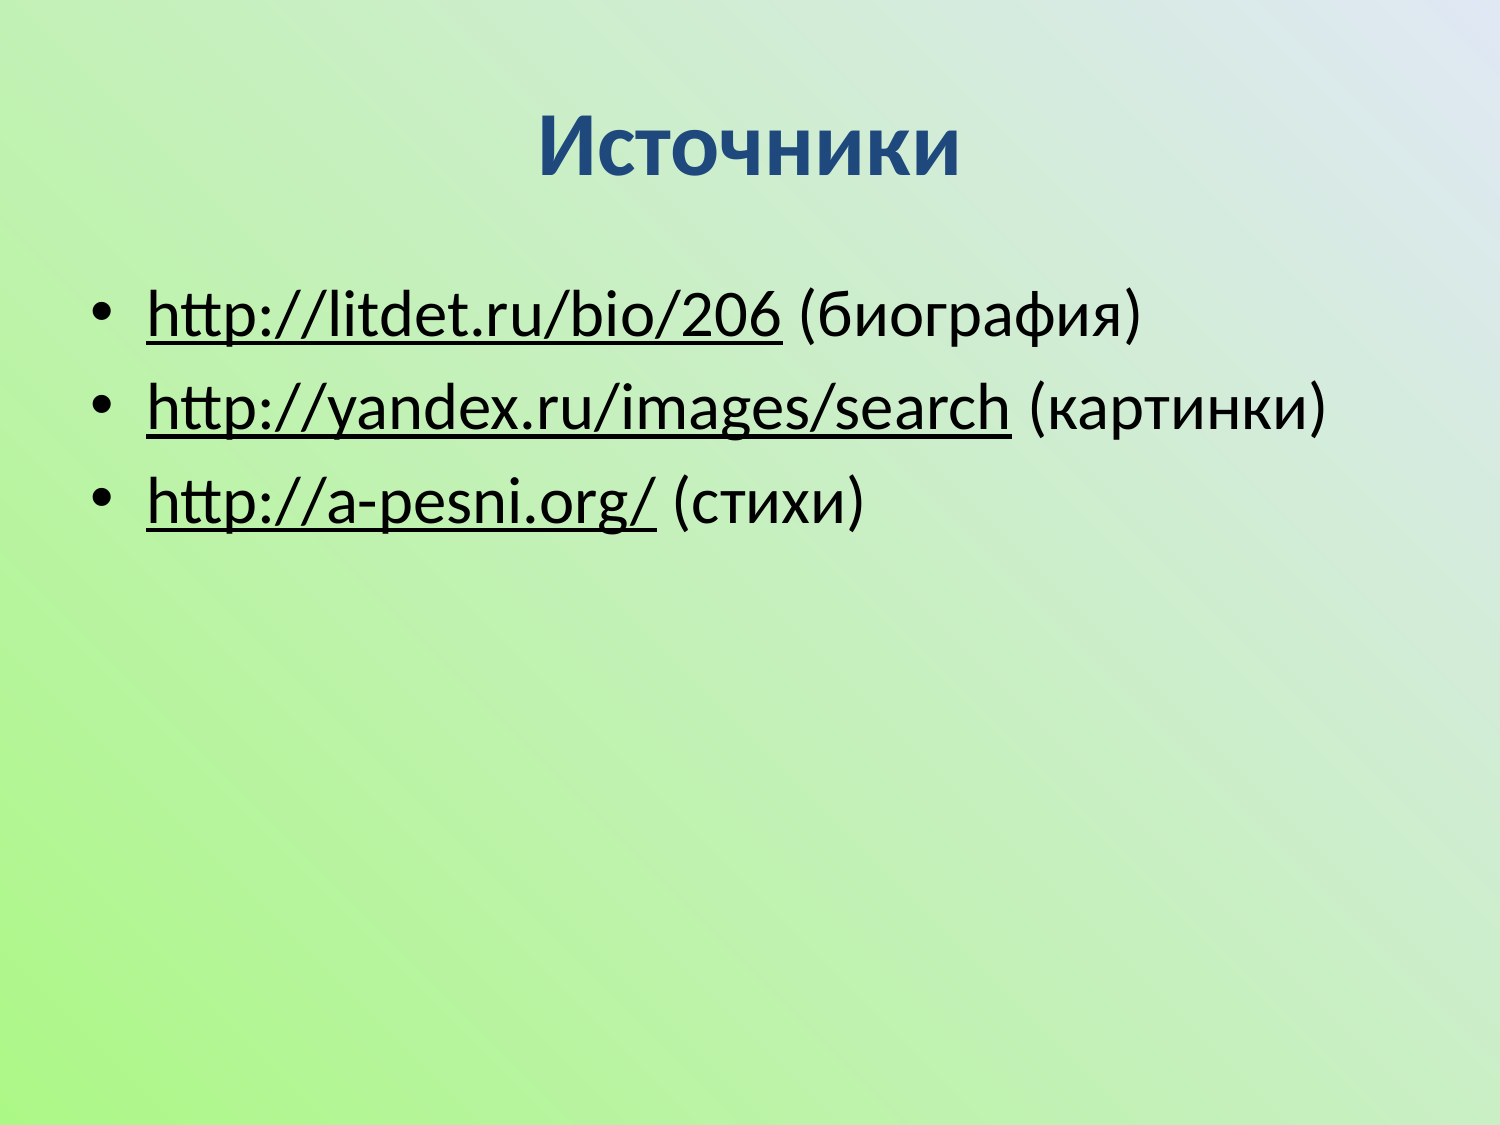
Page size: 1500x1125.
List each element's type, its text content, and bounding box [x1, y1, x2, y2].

list http://litdet.ru/bio/206 (биография) http://yandex.ru/images/search (картинки) http://a-pesni.org/ (стихи) [75, 262, 1425, 1005]
title Источники [75, 45, 1425, 233]
